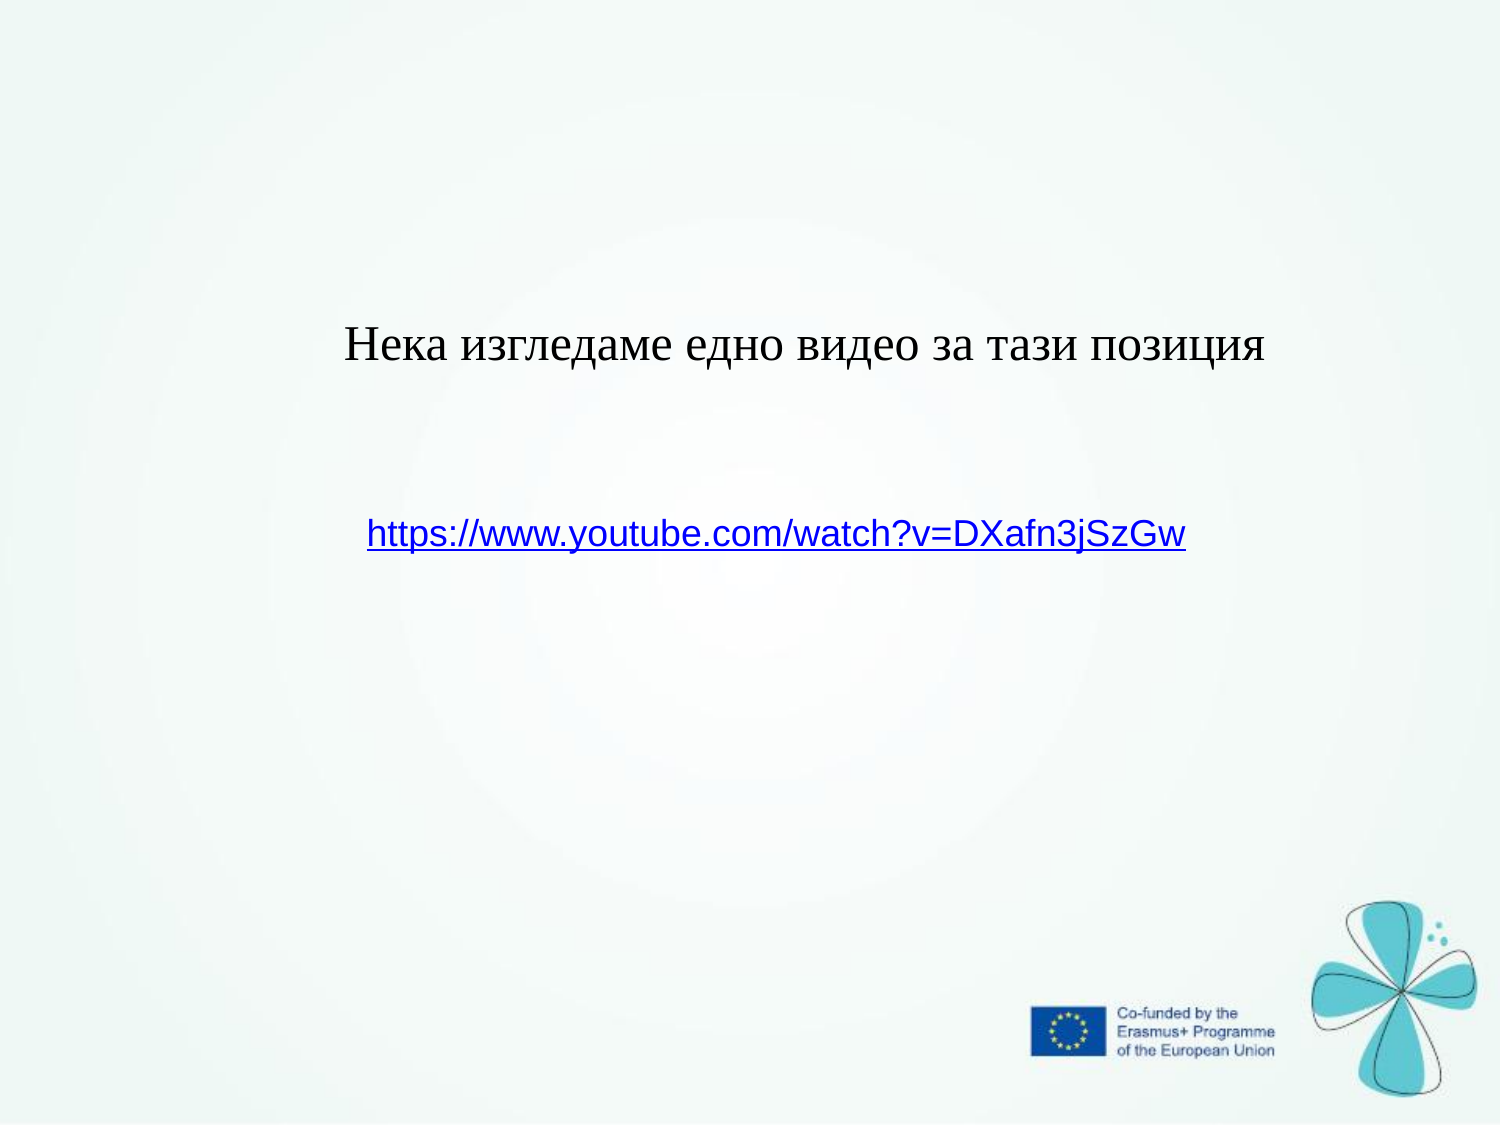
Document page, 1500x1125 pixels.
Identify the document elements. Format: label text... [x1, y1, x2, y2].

text_box Нека изгледаме едно видео за тази позиция [329, 302, 1343, 378]
picture [0, 0, 1500, 1125]
text_box https://www.youtube.com/watch?v=DXafn3jSzGw [351, 501, 1270, 562]
